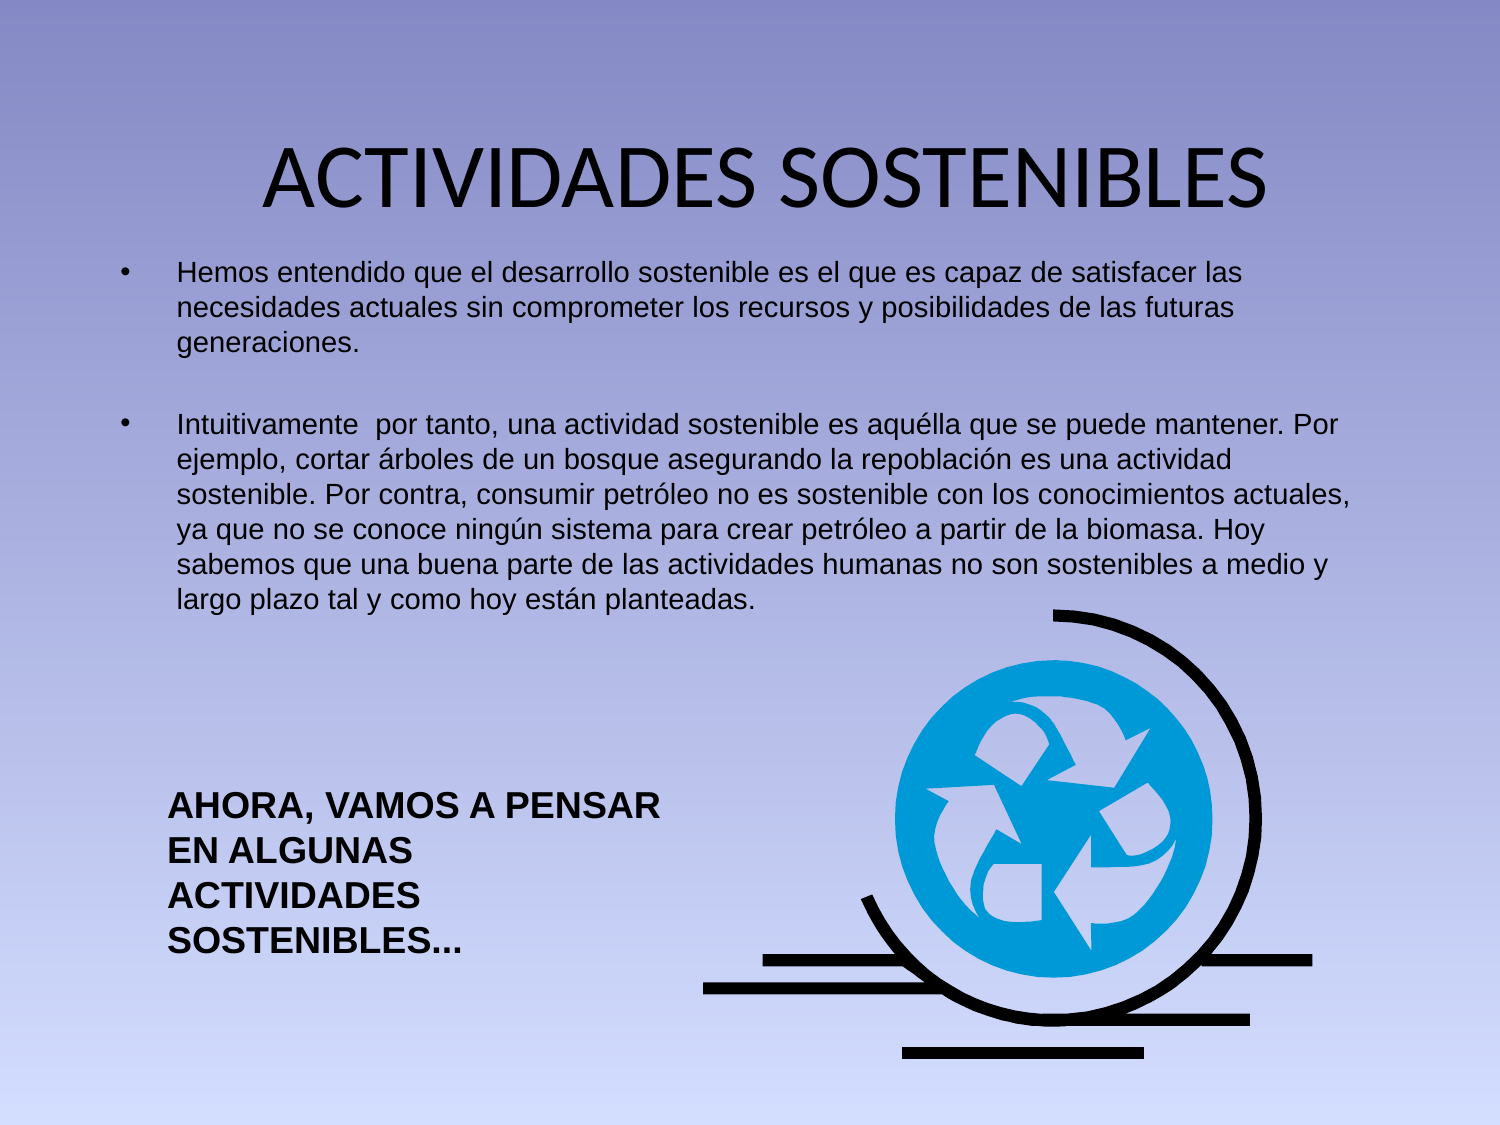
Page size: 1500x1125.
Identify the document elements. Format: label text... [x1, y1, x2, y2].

list Hemos entendido que el desarrollo sostenible es el que es capaz de satisfacer las necesidades actuales sin comprometer los recursos y posibilidades de las futuras generaciones. Intuitivamente por tanto, una actividad sostenible es aquélla que se puede mantener. Por ejemplo, cortar árboles de un bosque asegurando la repoblación es una actividad sostenible. Por contra, consumir petróleo no es sostenible con los conocimientos actuales, ya que no se conoce ningún sistema para crear petróleo a partir de la biomasa. Hoy sabemos que una buena parte de las actividades humanas no son sostenibles a medio y largo plazo tal y como hoy están planteadas. [105, 246, 1381, 493]
picture [702, 609, 1313, 1059]
text_box AHORA, VAMOS A PENSAR EN ALGUNAS ACTIVIDADES SOSTENIBLES... [152, 773, 680, 969]
title ACTIVIDADES SOSTENIBLES [128, 58, 1404, 282]
